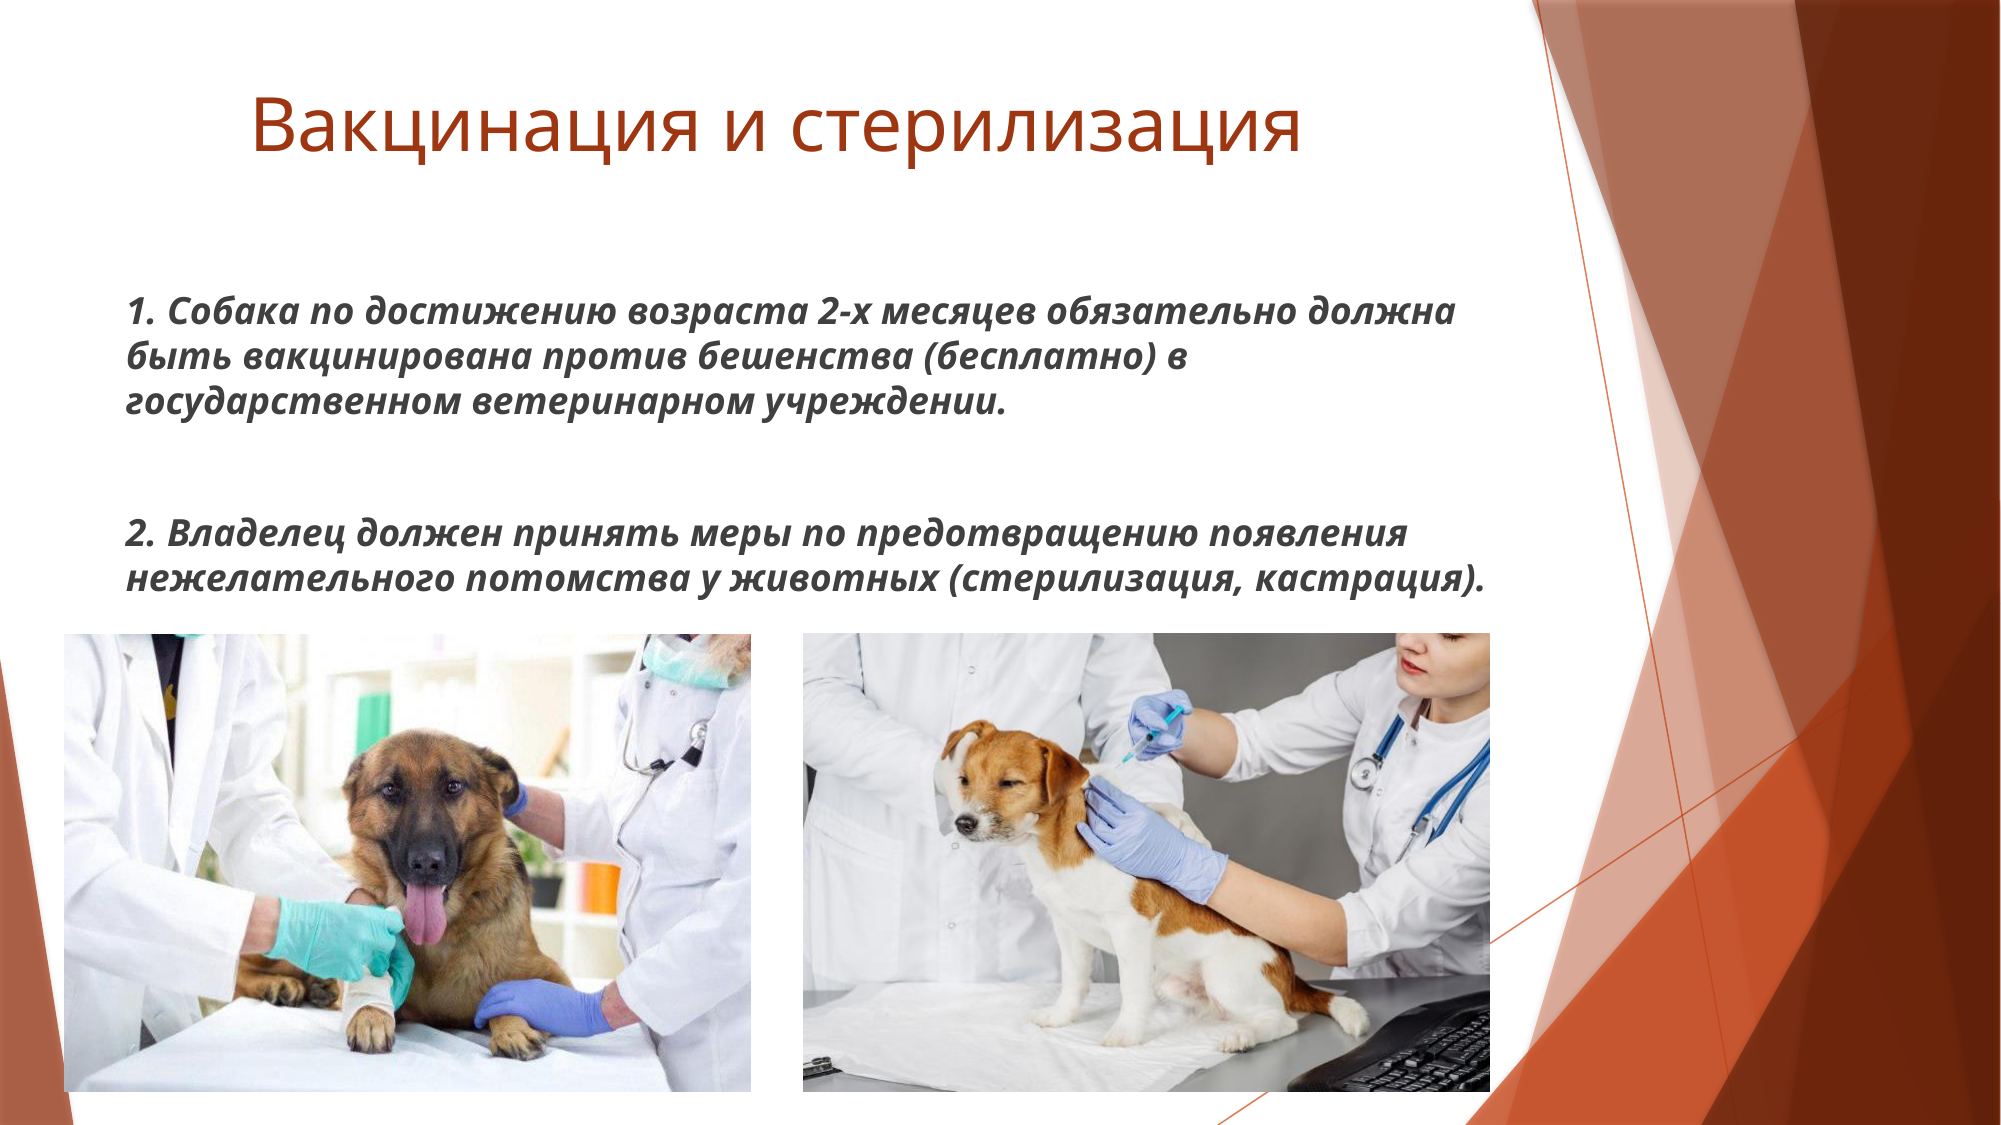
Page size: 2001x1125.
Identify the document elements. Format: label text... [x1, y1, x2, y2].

text_box 1. Собака по достижению возраста 2-х месяцев обязательно должна быть вакцинирована против бешенства (бесплатно) в государственном ветеринарном учреждении. 2. Владелец должен принять меры по предотвращению появления нежелательного потомства у животных (стерилизация, кастрация). [111, 214, 1522, 618]
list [63, 633, 752, 1092]
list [802, 632, 1491, 1092]
title Вакцинация и стерилизация [45, 69, 1510, 286]
